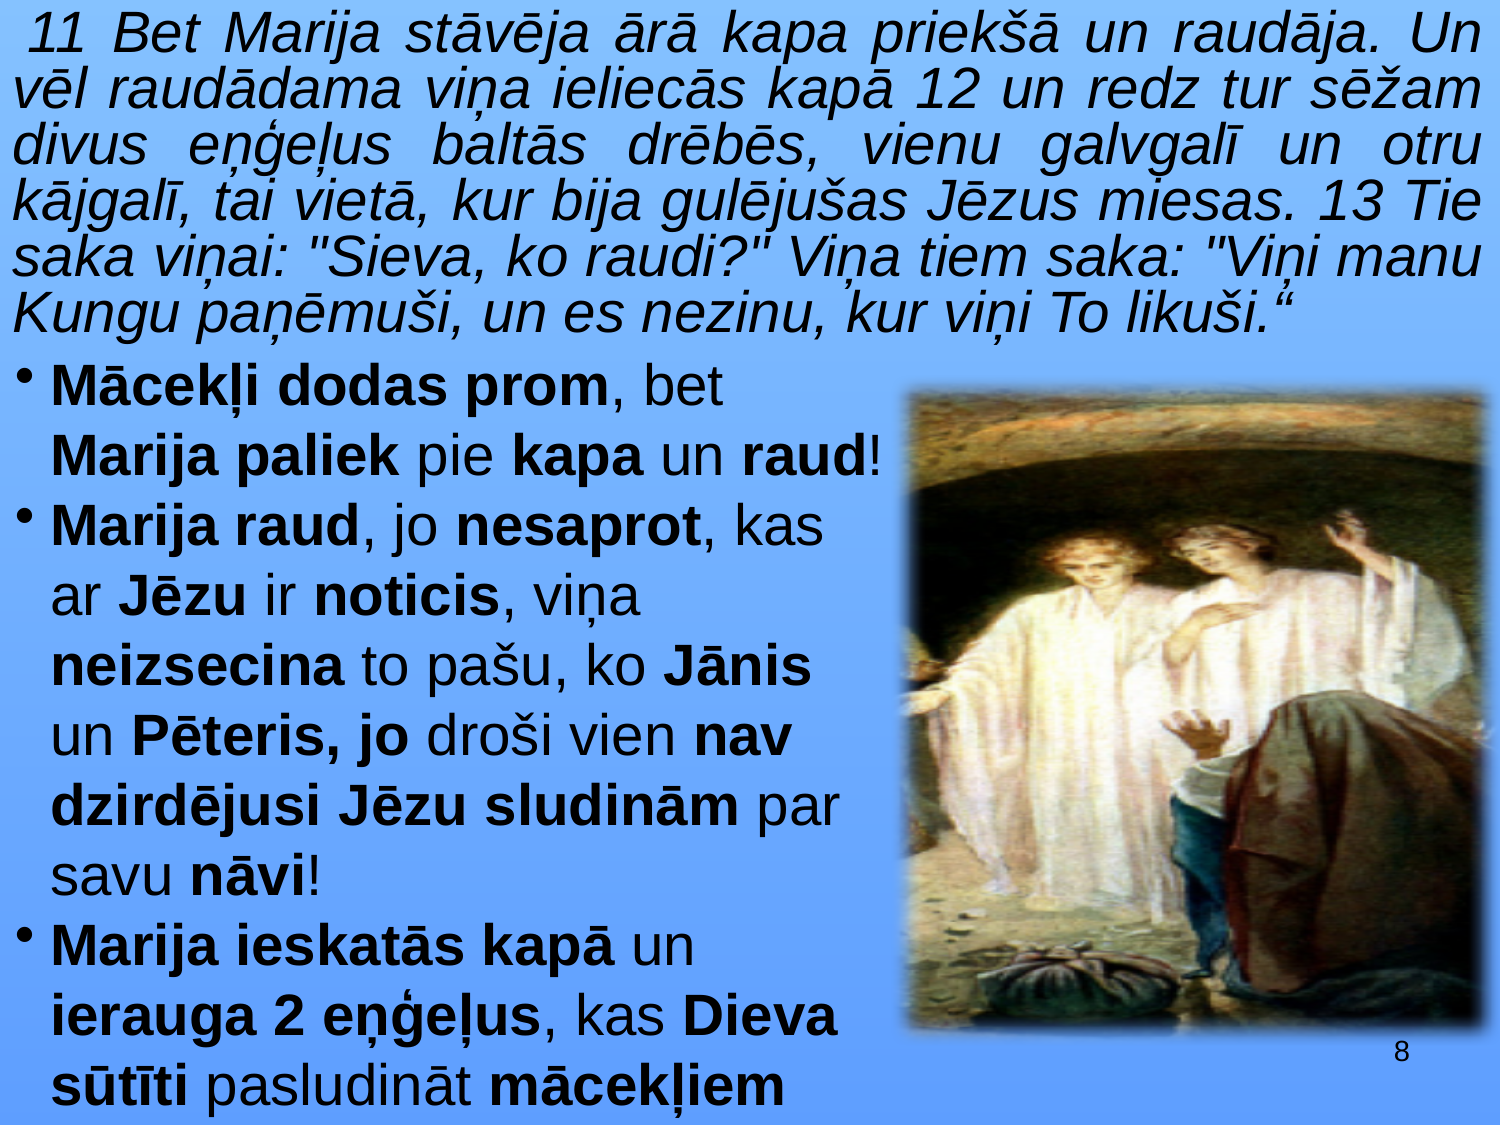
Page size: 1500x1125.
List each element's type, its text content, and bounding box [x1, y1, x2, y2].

list 11 Bet Marija stāvēja ārā kapa priekšā un raudāja. Un vēl raudādama viņa ieliecās kapā 12 un redz tur sēžam divus eņģeļus baltās drēbēs, vienu galvgalī un otru kājgalī, tai vietā, kur bija gulējušas Jēzus miesas. 13 Tie saka viņai: "Sieva, ko raudi?" Viņa tiem saka: "Viņi manu Kungu paņēmuši, un es nezinu, kur viņi To likuši.“ [0, 0, 1500, 256]
picture [890, 374, 1500, 1046]
text_box Mācekļi dodas prom, bet Marija paliek pie kapa un raud! Marija raud, jo nesaprot, kas ar Jēzu ir noticis, viņa neizsecina to pašu, ko Jānis un Pēteris, jo droši vien nav dzirdējusi Jēzu sludinām par savu nāvi! Marija ieskatās kapā un ierauga 2 eņģeļus, kas Dieva sūtīti pasludināt mācekļiem priecīgos ziņas! [0, 339, 903, 1125]
slide_number 8 [1074, 1055, 1426, 1103]
